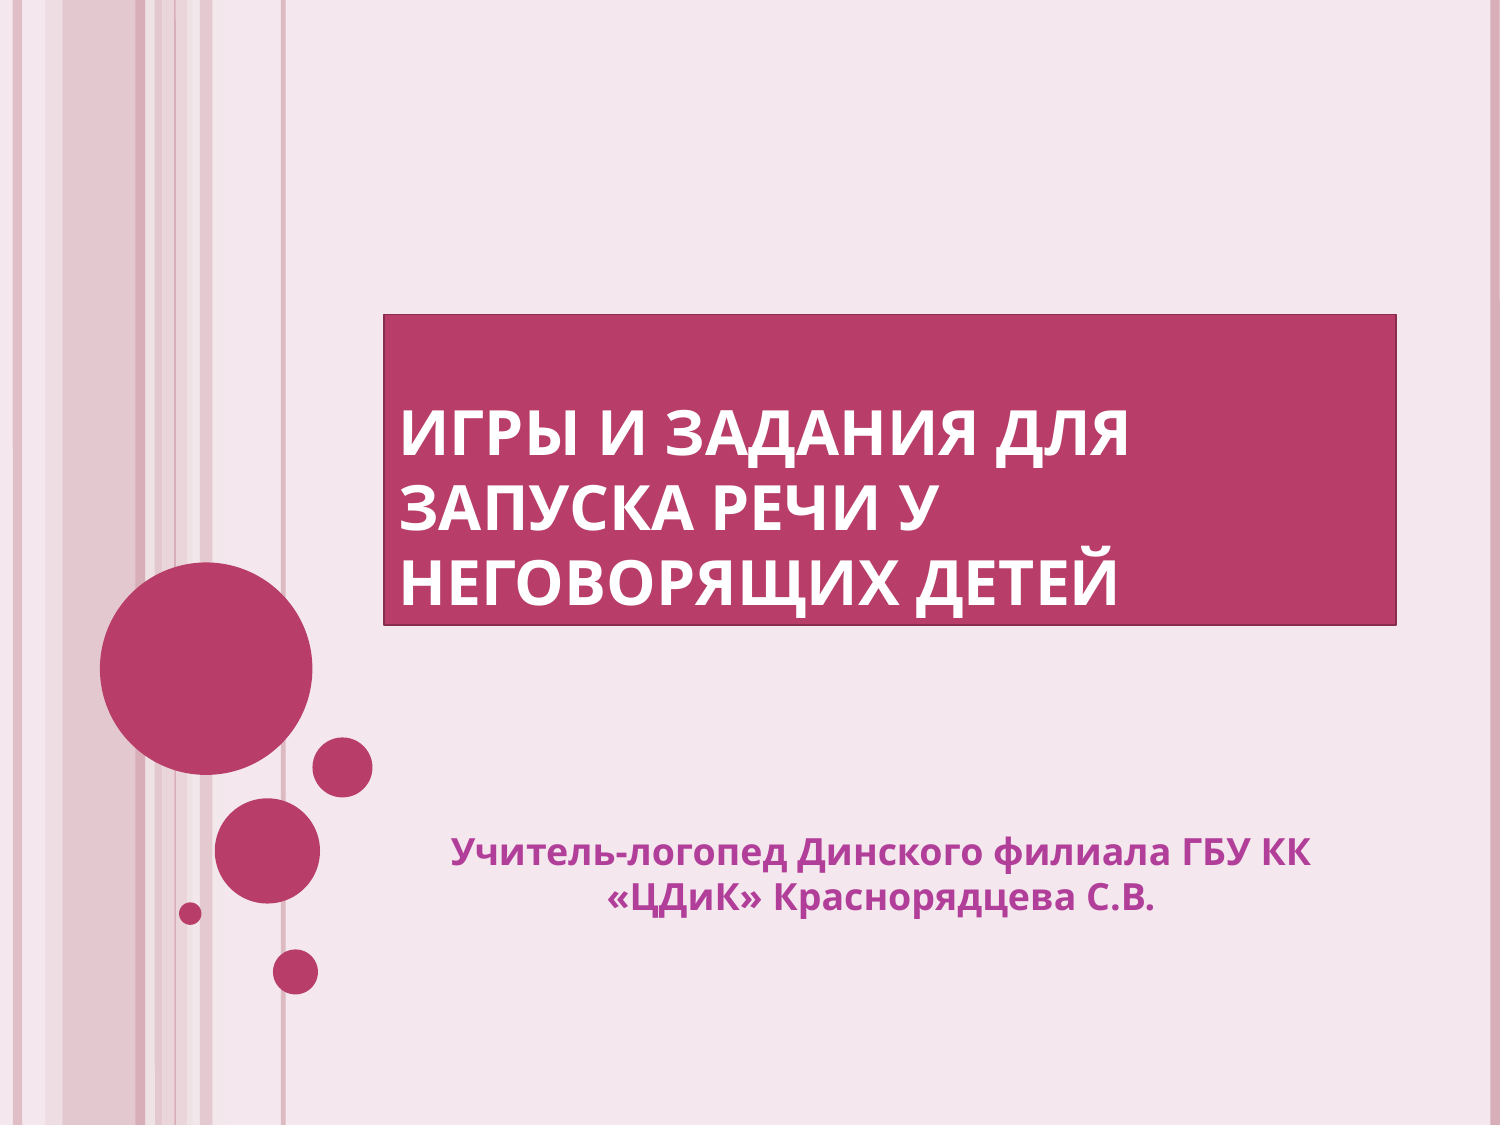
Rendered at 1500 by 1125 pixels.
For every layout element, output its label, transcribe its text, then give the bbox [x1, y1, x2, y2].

subtitle Учитель-логопед Динского филиала ГБУ КК «ЦДиК» Краснорядцева С.В. [375, 820, 1388, 1046]
title Игры и задания для запуска речи у неговорящих детей [383, 314, 1397, 626]
